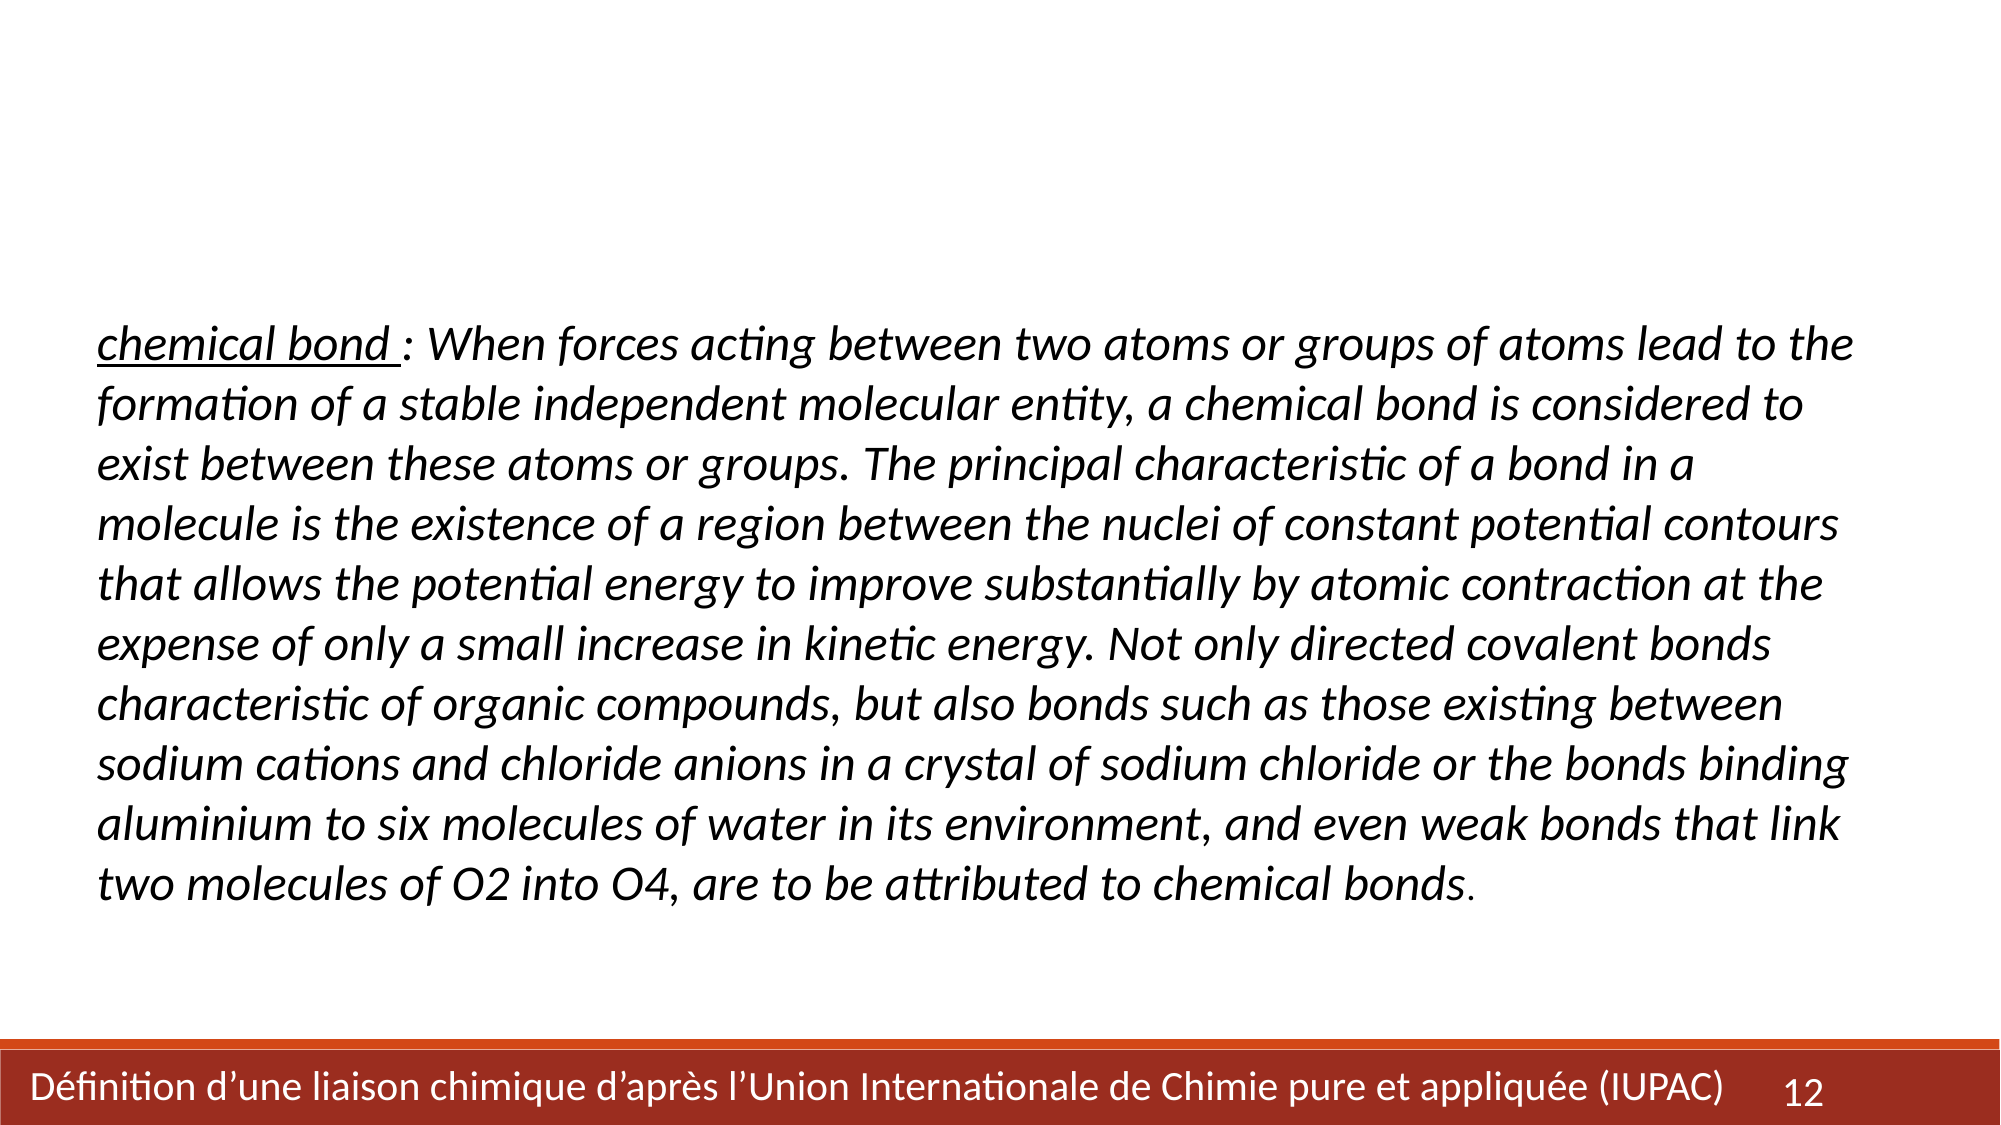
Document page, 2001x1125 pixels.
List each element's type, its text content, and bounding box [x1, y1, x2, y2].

text_box chemical bond : When forces acting between two atoms or groups of atoms lead to the formation of a stable independent molecular entity, a chemical bond is considered to exist between these atoms or groups. The principal characteristic of a bond in a molecule is the existence of a region between the nuclei of constant potential contours that allows the potential energy to improve substantially by atomic contraction at the expense of only a small increase in kinetic energy. Not only directed covalent bonds characteristic of organic compounds, but also bonds such as those existing between sodium cations and chloride anions in a crystal of sodium chloride or the bonds binding aluminium to six molecules of water in its environment, and even weak bonds that link two molecules of O2 into O4, are to be attributed to chemical bonds. [82, 303, 1883, 964]
text_box Définition d’une liaison chimique d’après l’Union Internationale de Chimie pure et appliquée (IUPAC) [0, 1056, 2000, 1125]
